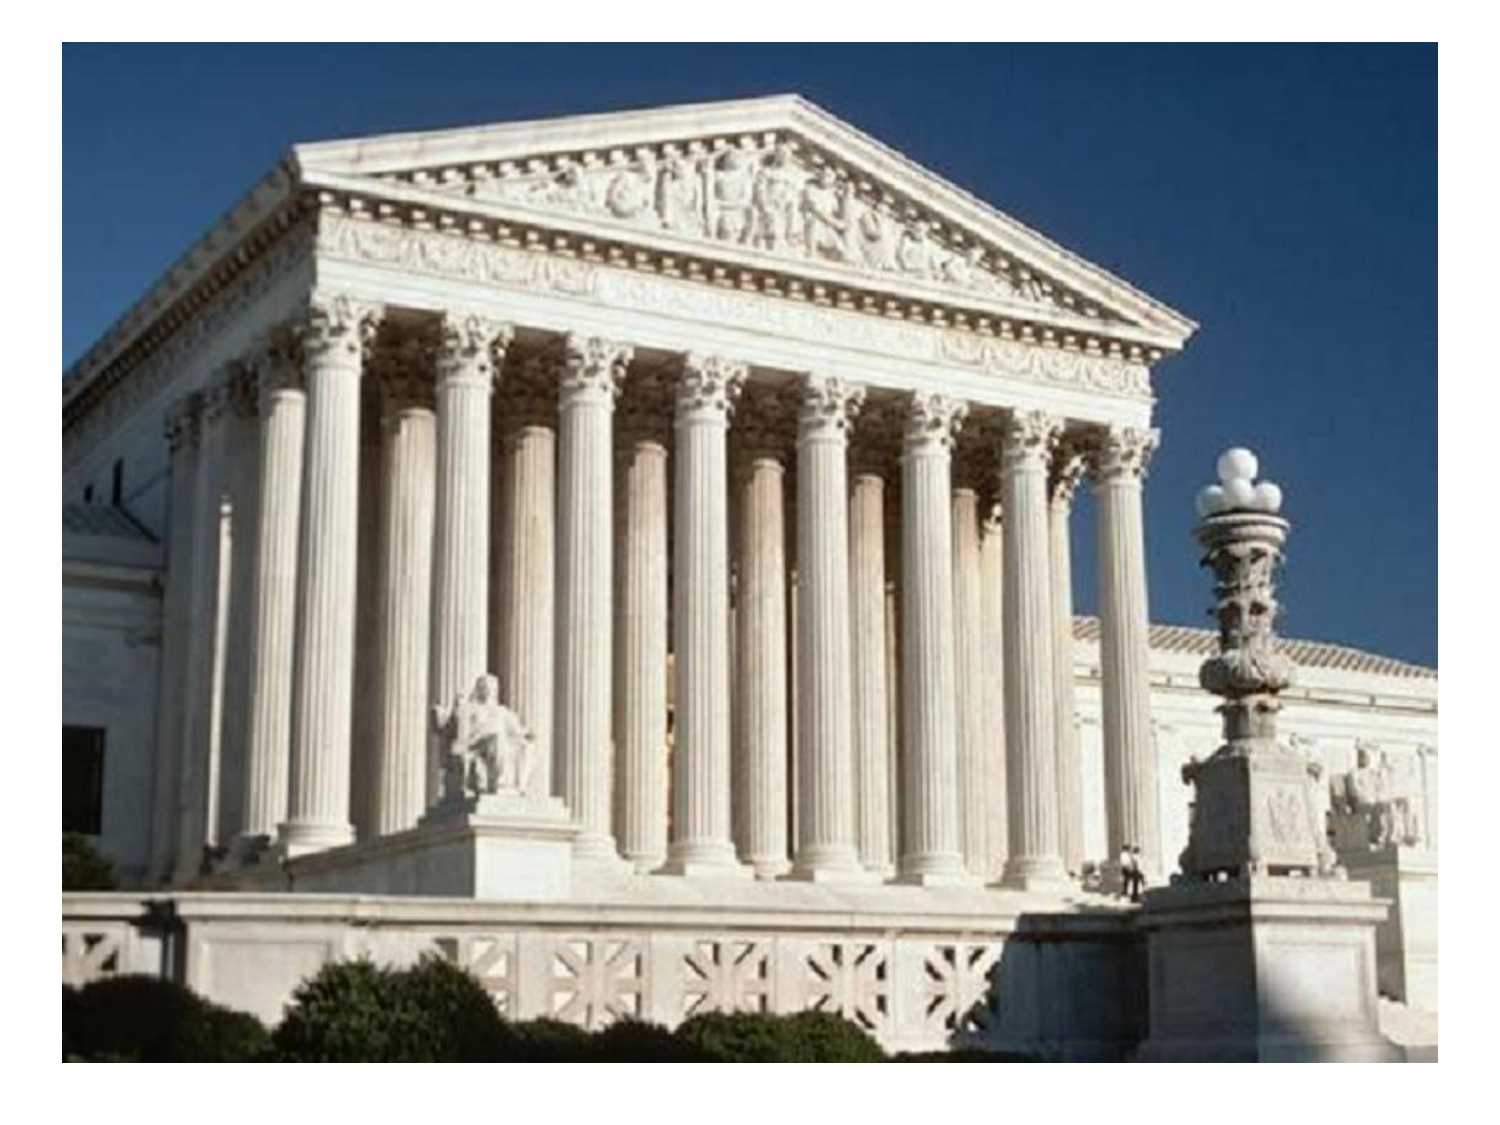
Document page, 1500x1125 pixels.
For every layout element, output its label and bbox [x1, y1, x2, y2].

picture [62, 42, 1438, 1063]
